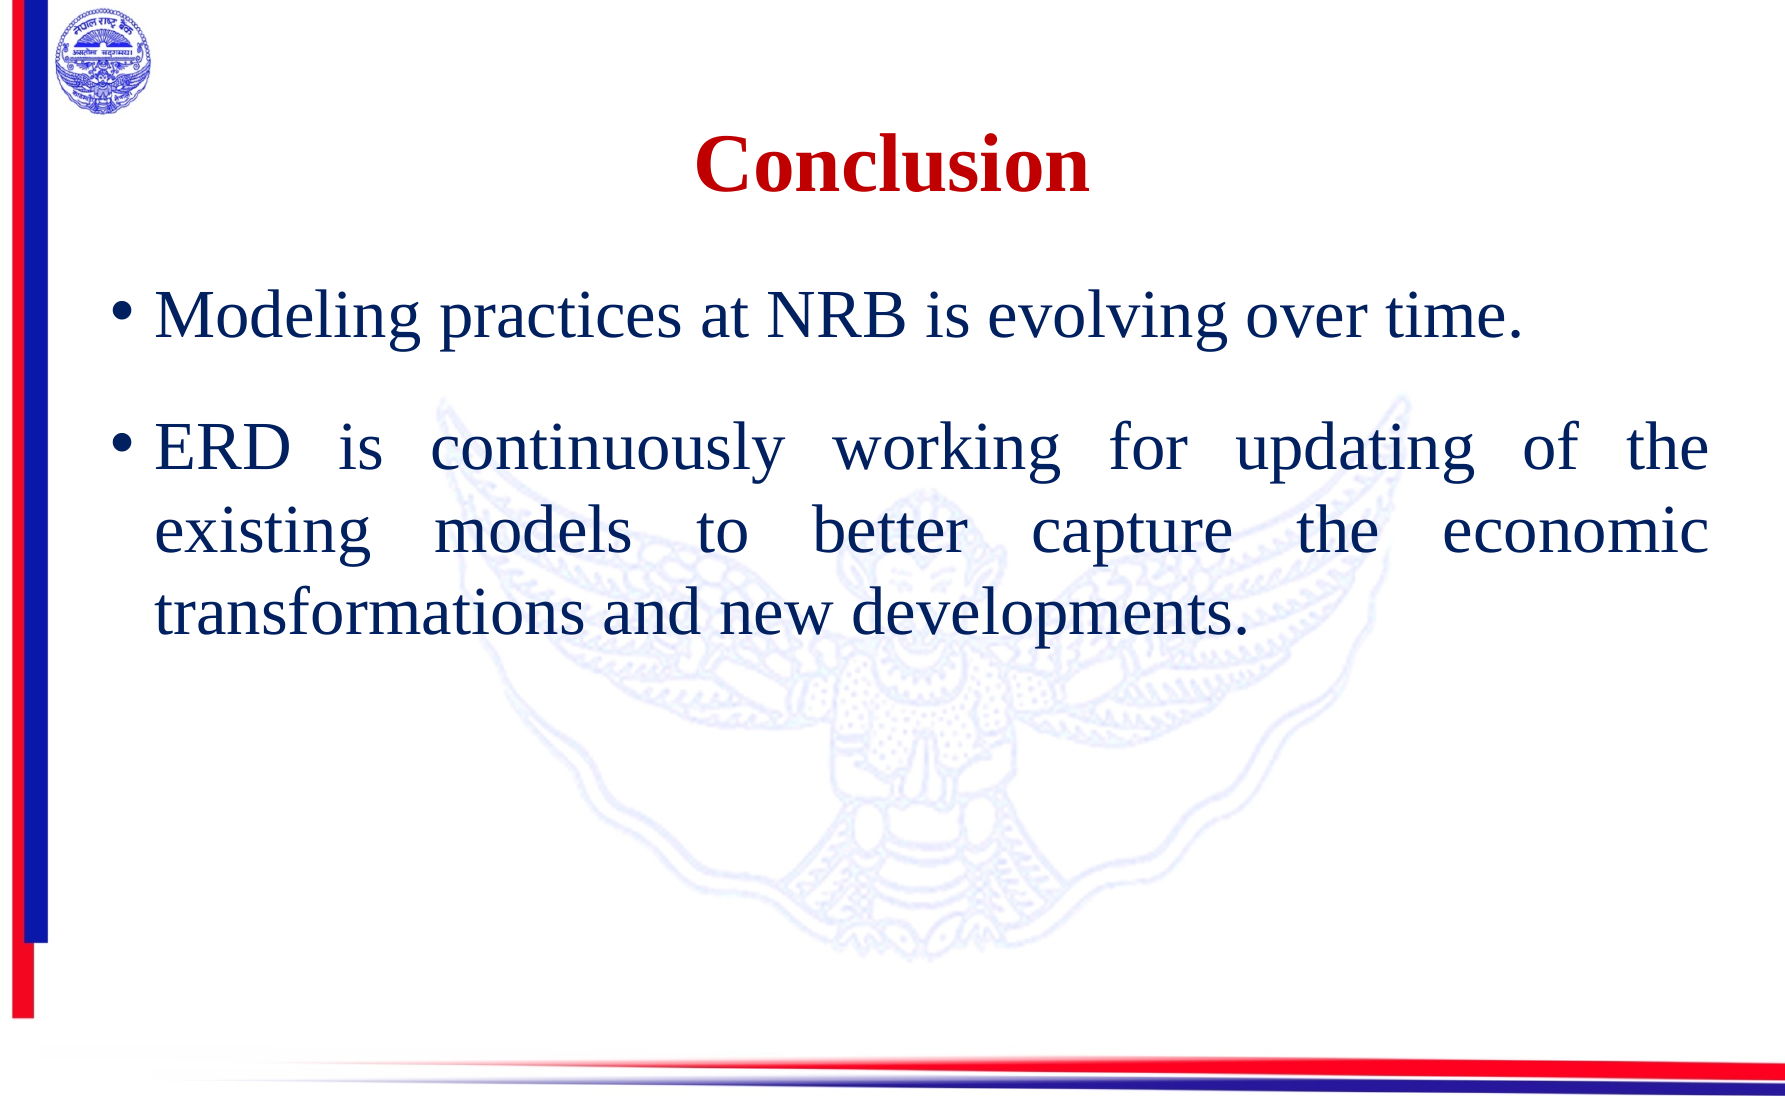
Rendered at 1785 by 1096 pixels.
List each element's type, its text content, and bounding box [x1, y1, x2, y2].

picture [0, 0, 1785, 1096]
list Modeling practices at NRB is evolving over time. ERD is continuously working for updating of the existing models to better capture the economic transformations and new developments. [92, 259, 1731, 987]
title Conclusion [122, 58, 1663, 271]
